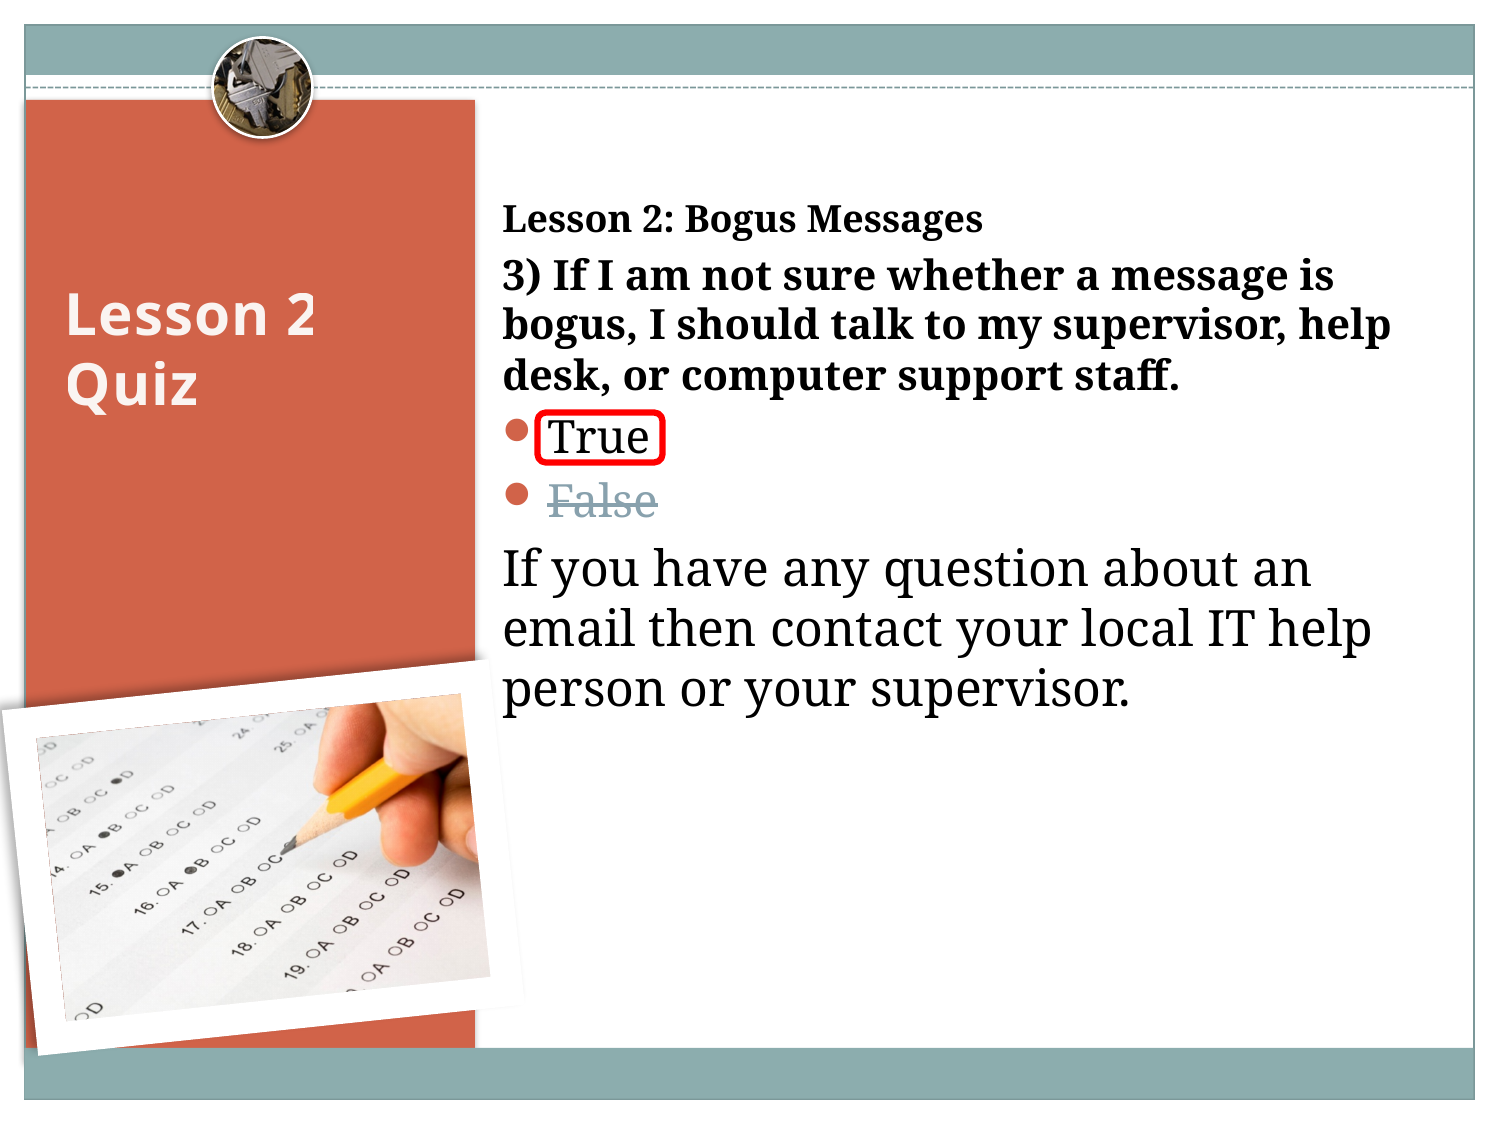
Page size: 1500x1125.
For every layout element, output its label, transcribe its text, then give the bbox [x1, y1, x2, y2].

picture [214, 39, 311, 136]
title Lesson 2 Quiz [50, 174, 463, 425]
list Lesson 2: Bogus Messages 3) If I am not sure whether a message is bogus, I should talk to my supervisor, help desk, or computer support staff. True False If you have any question about an email then contact your local IT help person or your supervisor. [487, 112, 1438, 1000]
picture [37, 694, 490, 1021]
text_box [535, 410, 665, 465]
